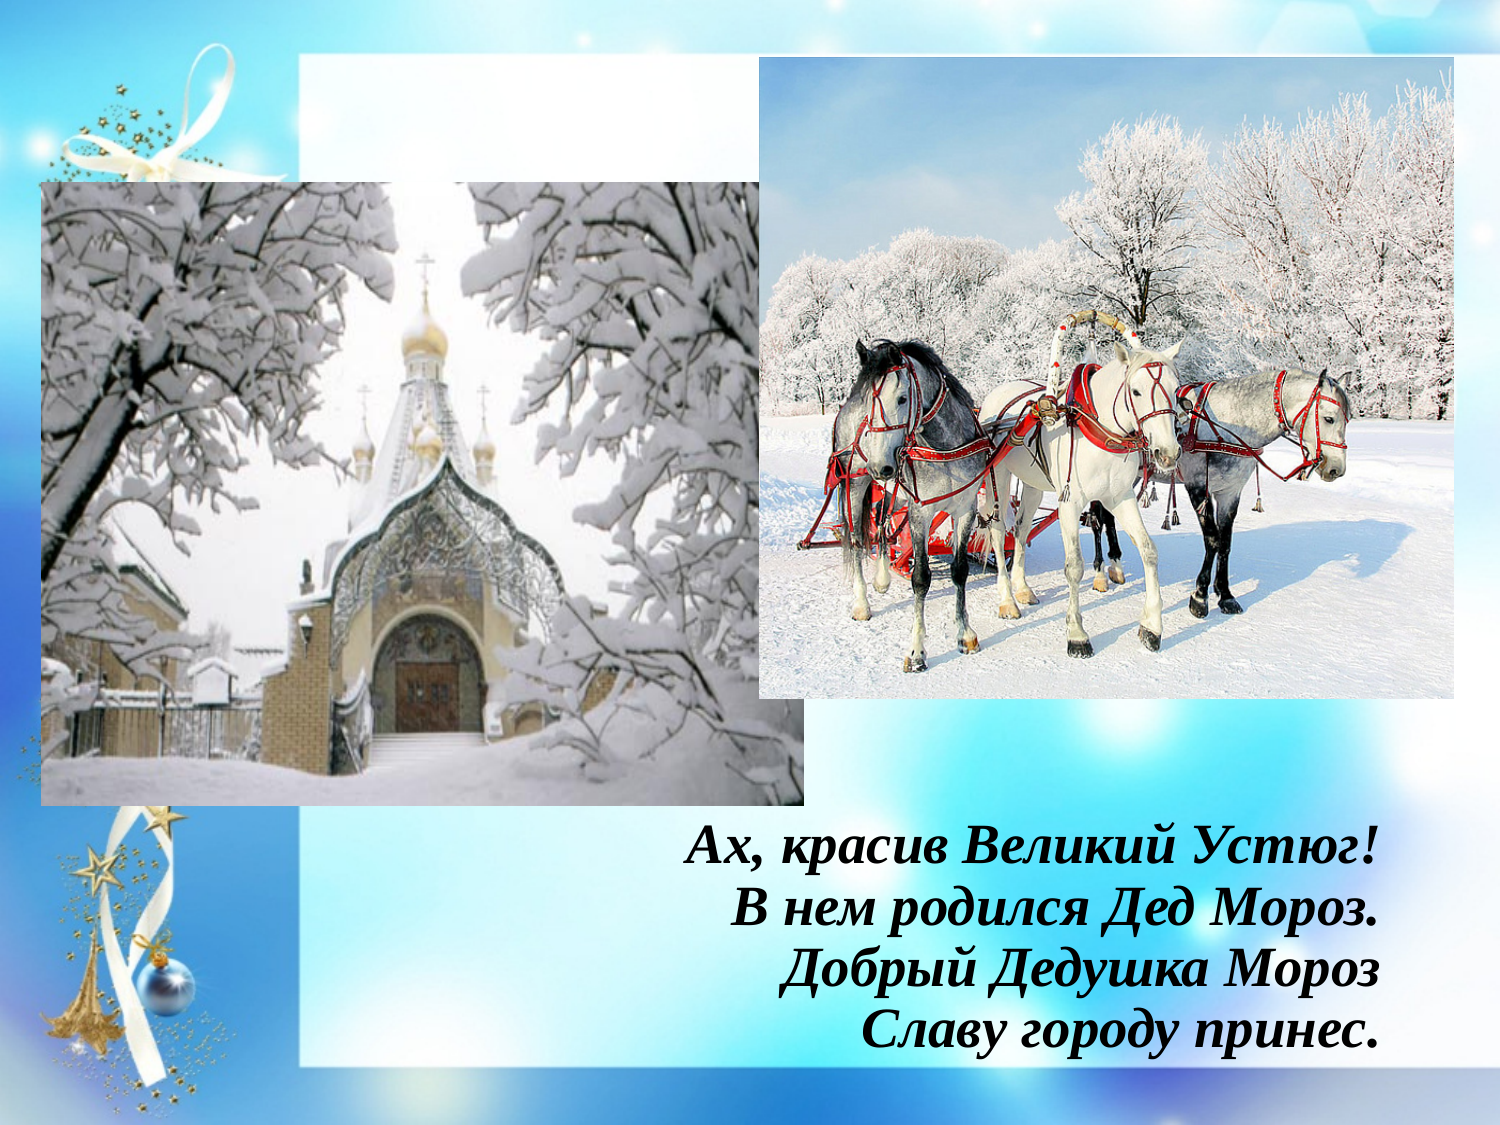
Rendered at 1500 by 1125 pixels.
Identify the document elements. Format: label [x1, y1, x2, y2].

list [759, 57, 1454, 699]
list [40, 182, 804, 806]
picture [0, 0, 1500, 1125]
